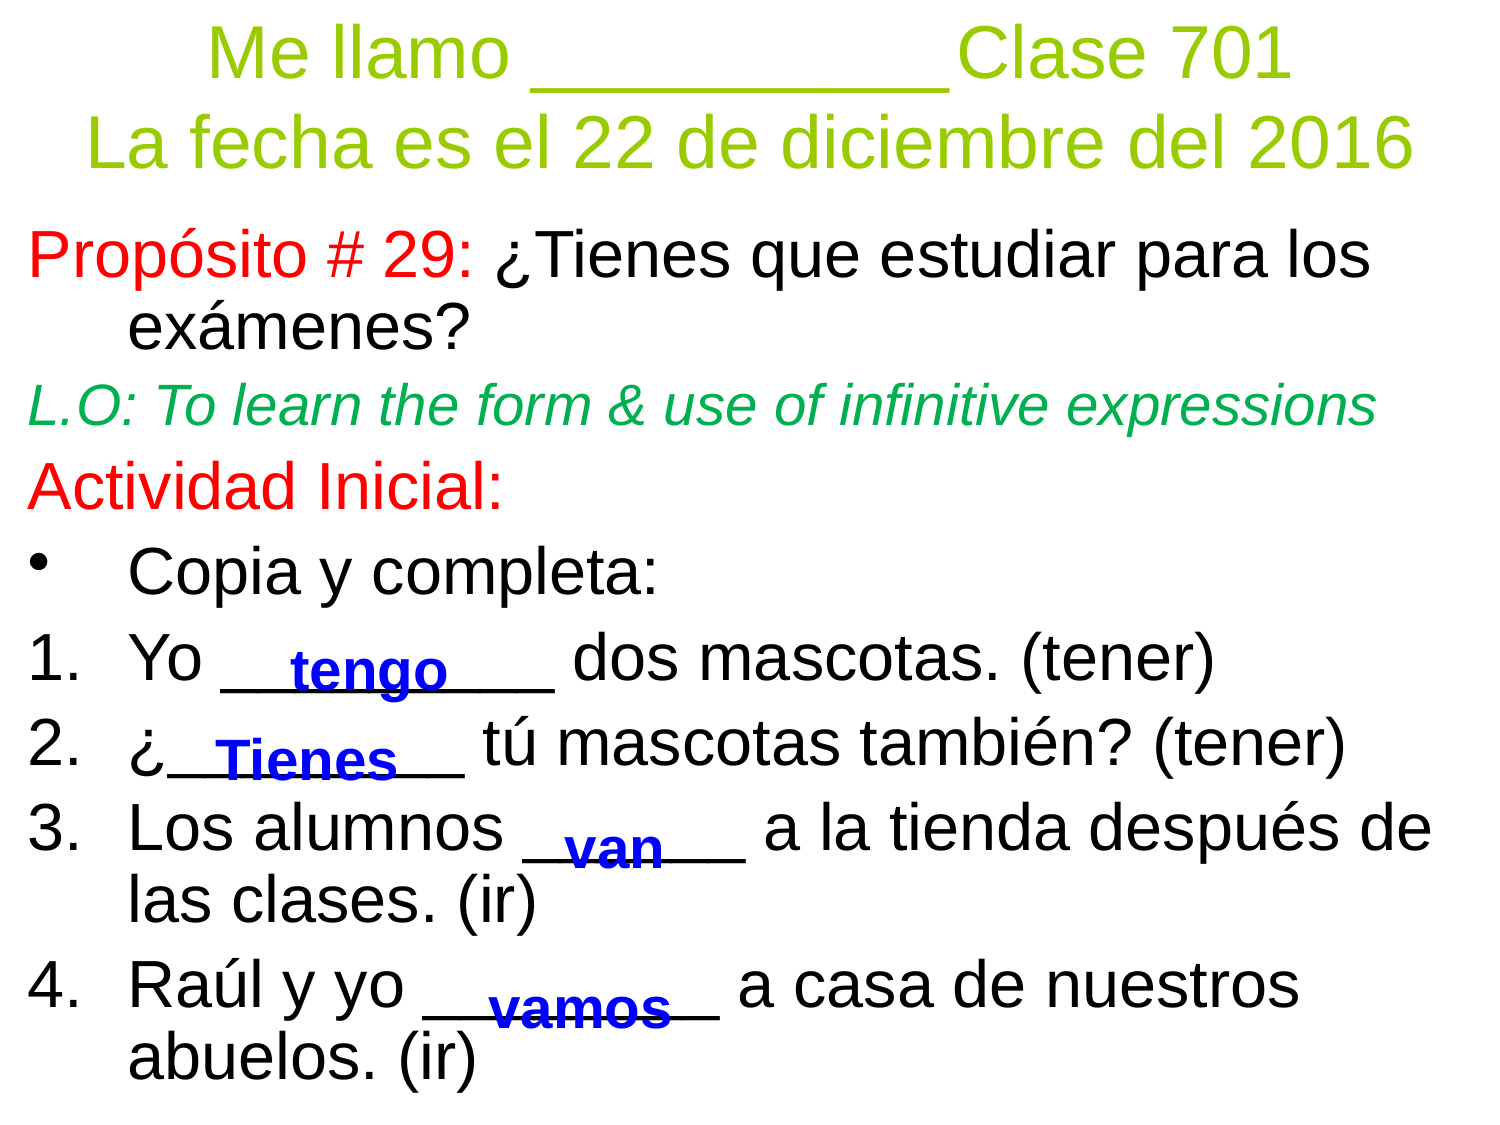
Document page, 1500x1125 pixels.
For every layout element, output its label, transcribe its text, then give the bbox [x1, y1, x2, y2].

list Propósito # 29: ¿Tienes que estudiar para los exámenes? L.O: To learn the form & use of infinitive expressions Actividad Inicial: Copia y completa: Yo _________ dos mascotas. (tener) ¿________ tú mascotas también? (tener) Los alumnos ______ a la tienda después de las clases. (ir) Raúl y yo ________ a casa de nuestros abuelos. (ir) [12, 212, 1475, 1075]
title Me llamo __________ Clase 701 La fecha es el 22 de diciembre del 2016 [1, 0, 1500, 188]
text_box Tienes [200, 714, 415, 800]
text_box vamos [473, 962, 688, 1048]
text_box tengo [275, 624, 464, 710]
text_box van [550, 802, 681, 888]
